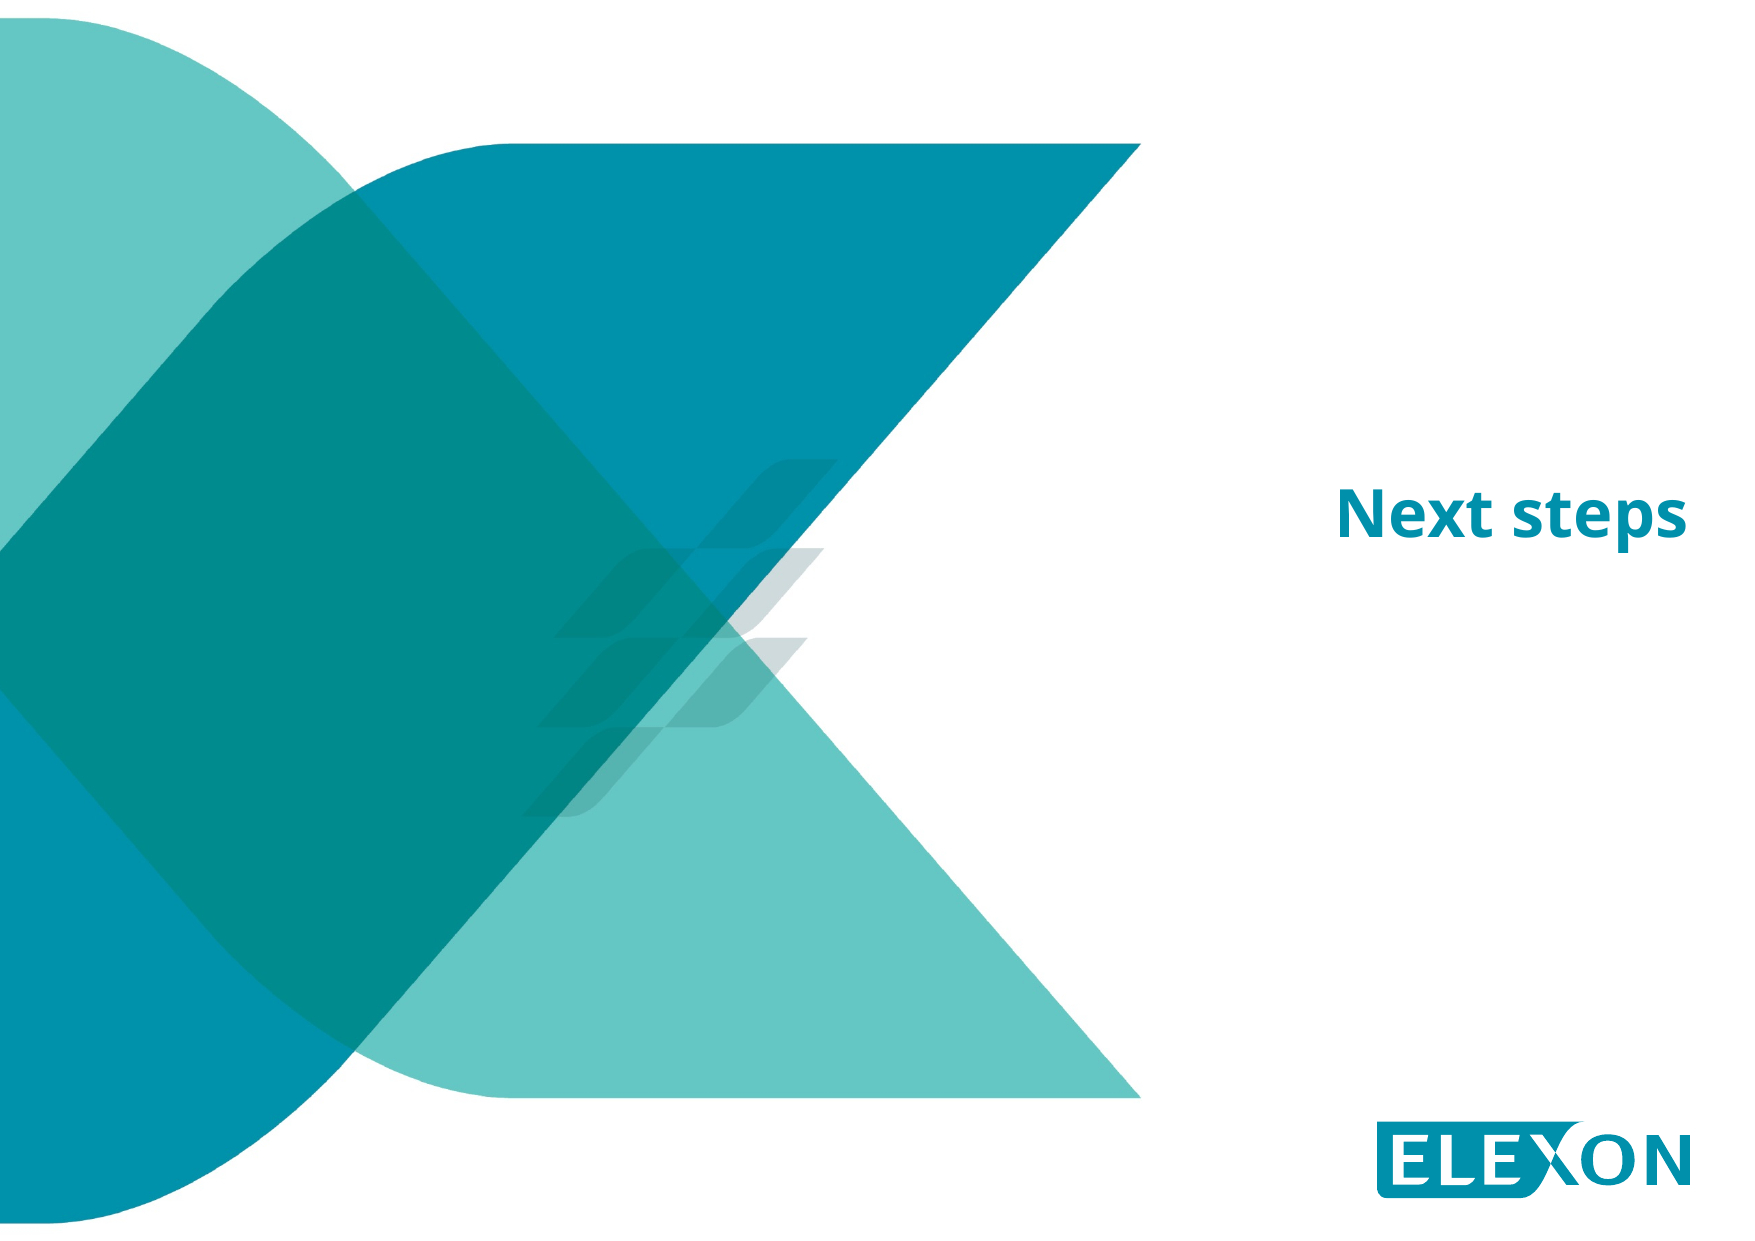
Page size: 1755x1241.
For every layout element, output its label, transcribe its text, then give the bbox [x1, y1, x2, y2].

picture [0, 0, 1174, 1241]
title Next steps [943, 476, 1689, 631]
